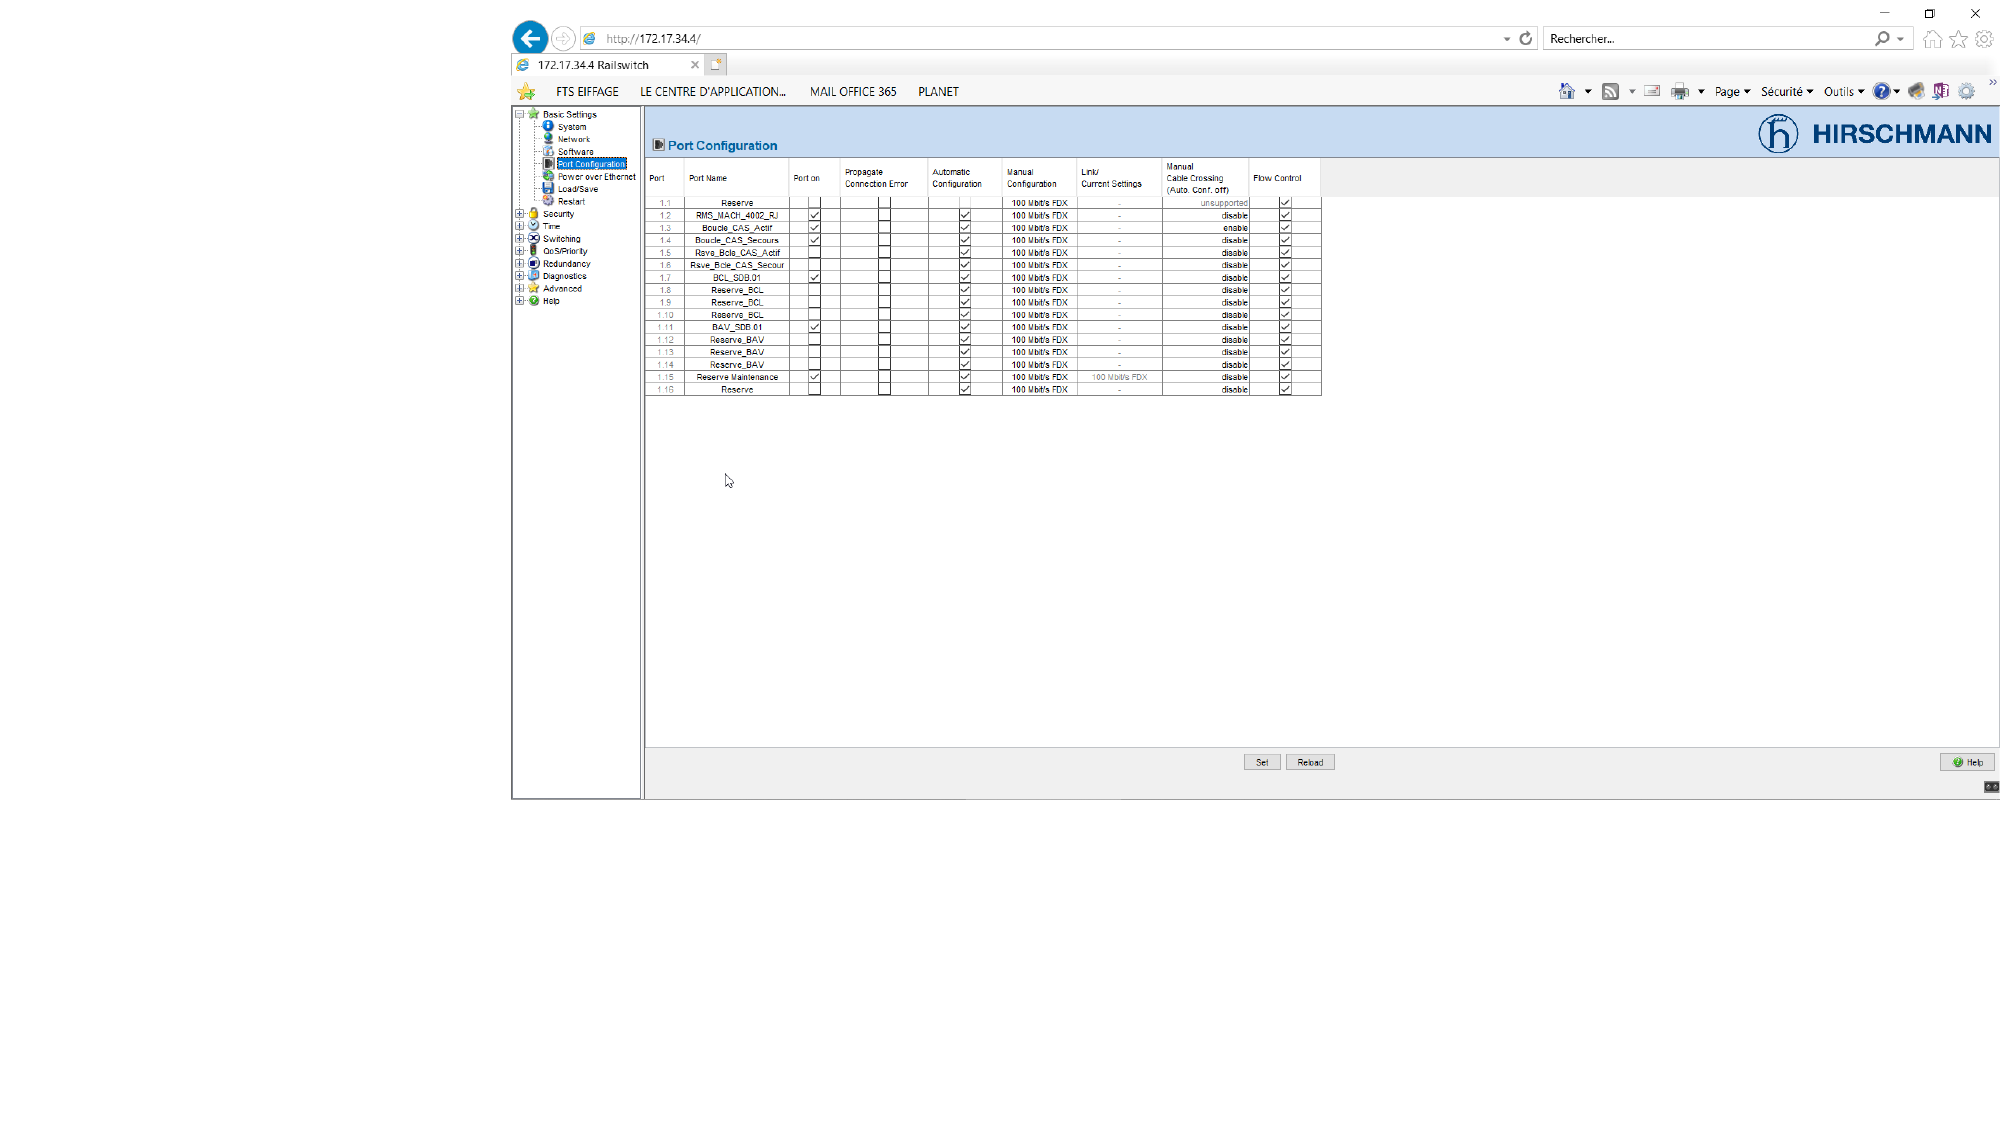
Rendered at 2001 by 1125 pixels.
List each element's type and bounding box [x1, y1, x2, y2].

picture [511, 0, 2000, 800]
